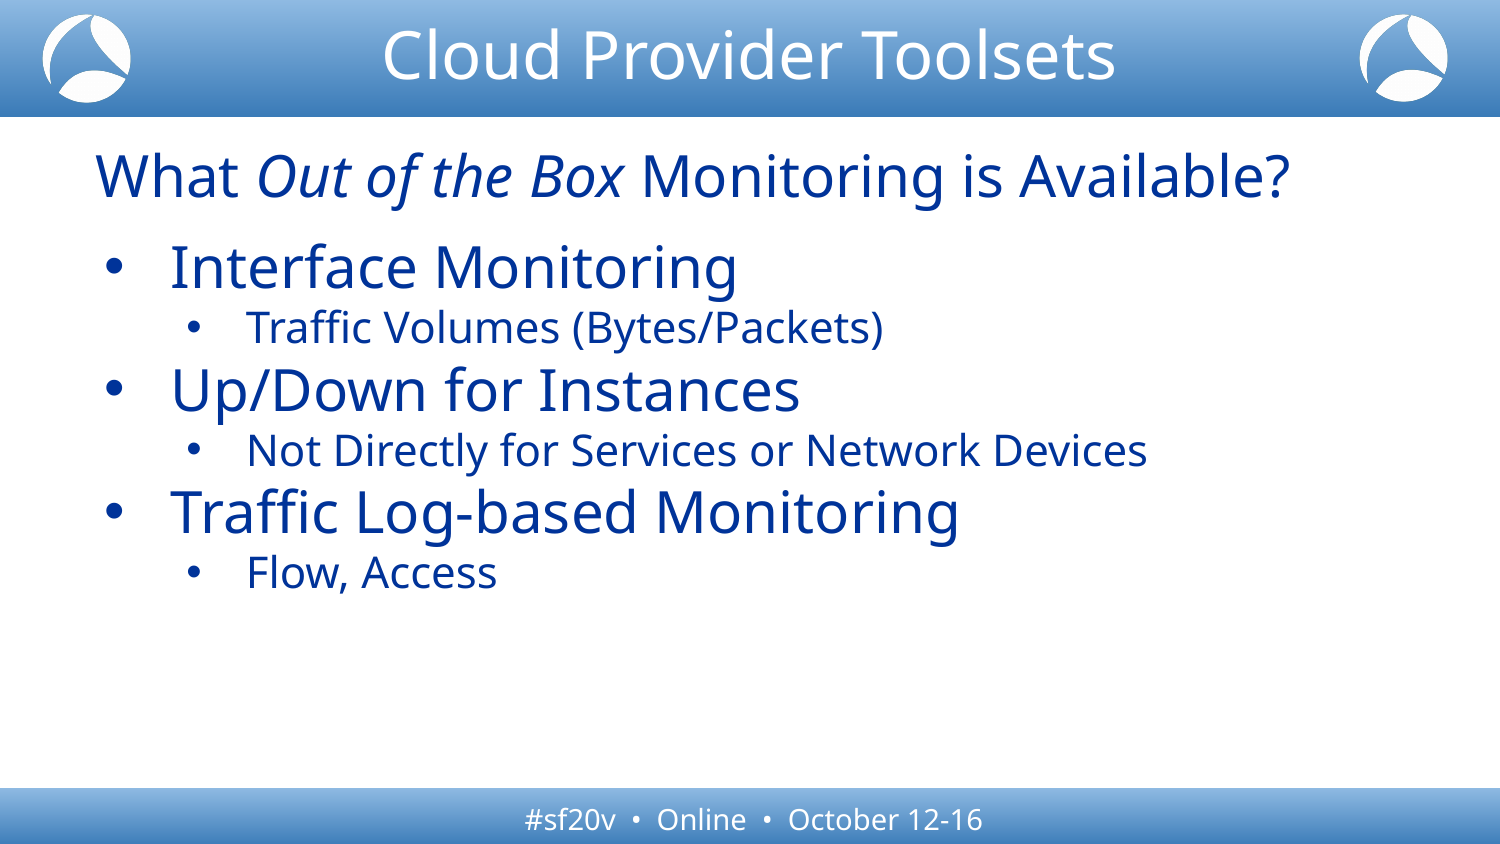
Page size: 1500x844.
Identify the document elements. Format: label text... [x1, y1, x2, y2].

list What Out of the Box Monitoring is Available? Interface Monitoring Traffic Volumes (Bytes/Packets) Up/Down for Instances Not Directly for Services or Network Devices Traffic Log-based Monitoring Flow, Access [80, 124, 1428, 764]
picture [1359, 14, 1448, 102]
title Cloud Provider Toolsets [188, 0, 1312, 117]
picture [42, 14, 131, 103]
